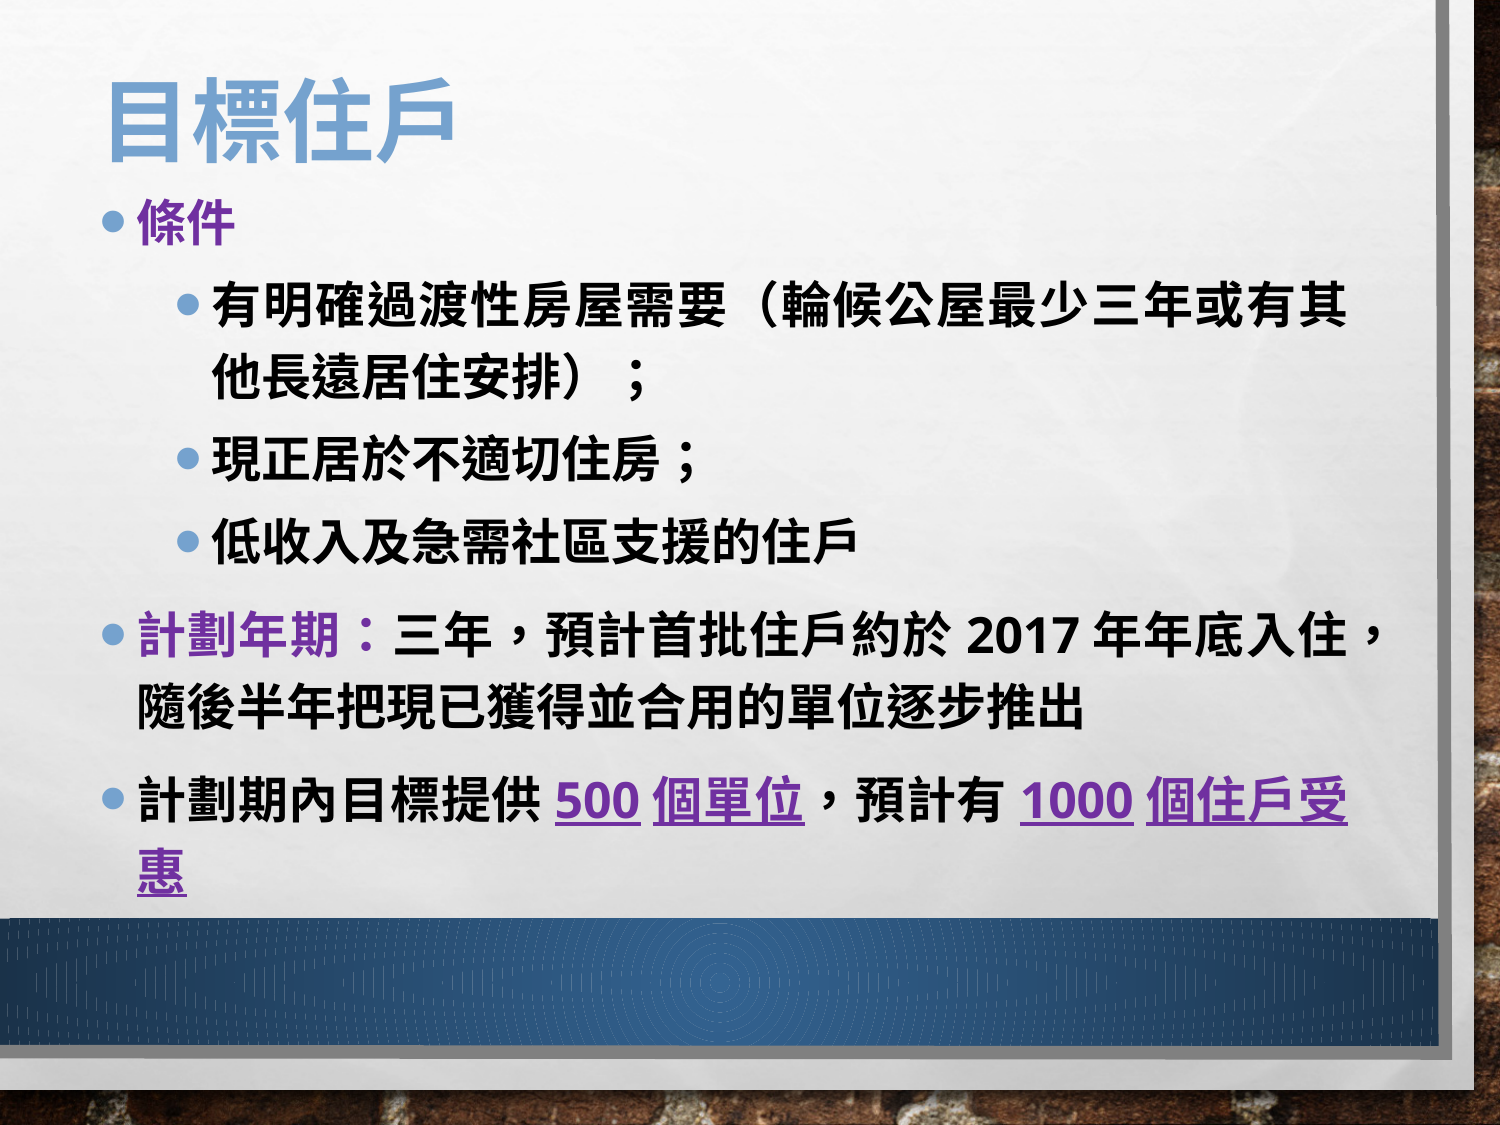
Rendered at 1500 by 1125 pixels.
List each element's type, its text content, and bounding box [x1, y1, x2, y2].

title 目標住戶 [84, 30, 1364, 220]
list 條件 有明確過渡性房屋需要（輪候公屋最少三年或有其他長遠居住安排）； 現正居於不適切住房； 低收入及急需社區支援的住戶 計劃年期：三年，預計首批住戶約於2017年年底入住，隨後半年把現已獲得並合用的單位逐步推出 計劃期內目標提供500個單位，預計有1000個住戶受惠 [84, 231, 1364, 953]
picture [0, 0, 1500, 1125]
